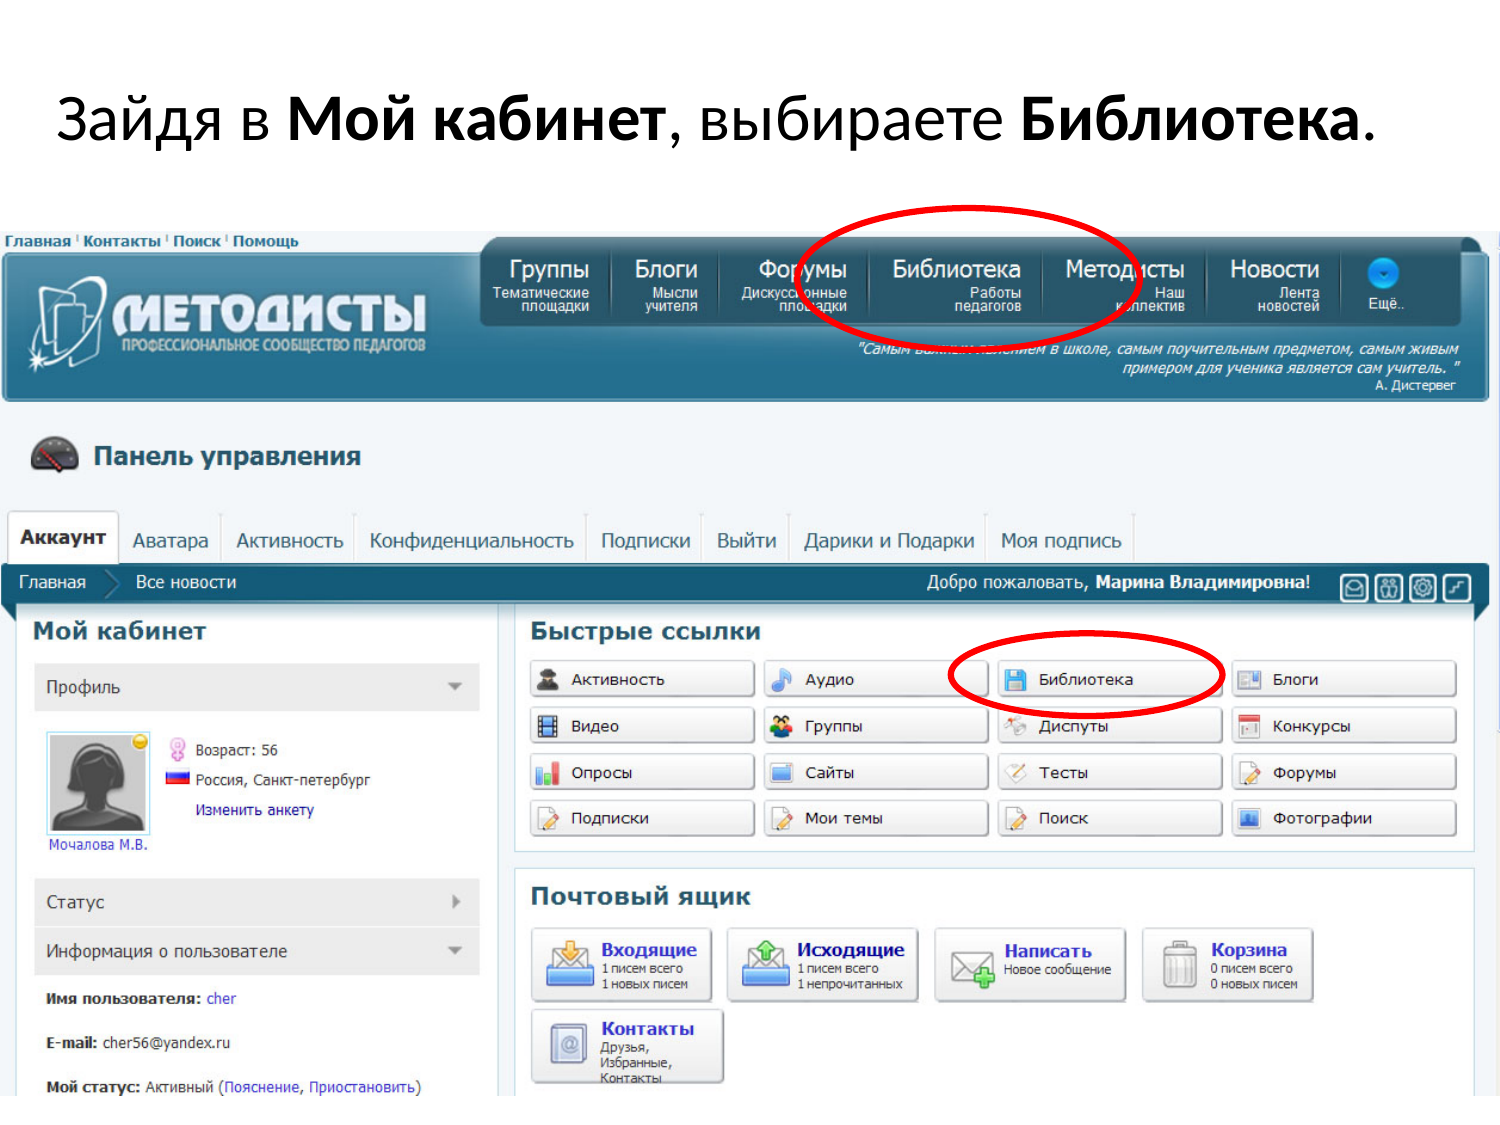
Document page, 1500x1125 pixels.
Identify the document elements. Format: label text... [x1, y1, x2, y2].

picture [0, 231, 1500, 1096]
text_box [841, 205, 1096, 229]
text_box Зайдя в Мой кабинет, выбираете Библиотека. [41, 66, 1436, 161]
